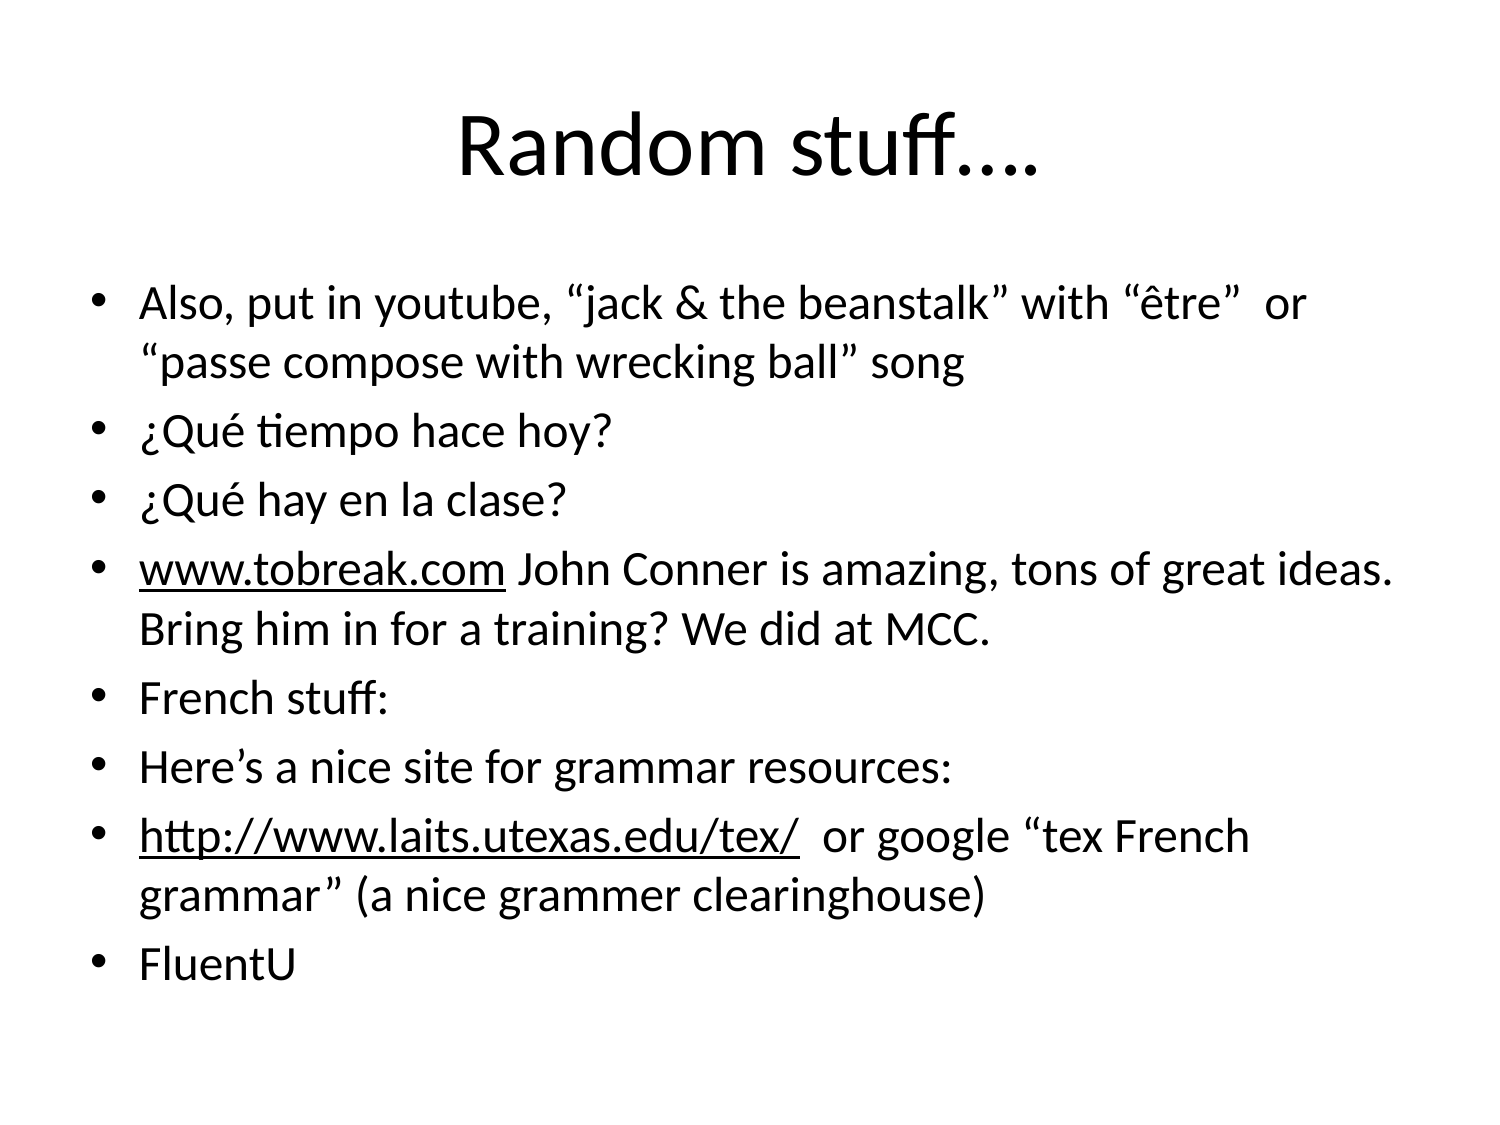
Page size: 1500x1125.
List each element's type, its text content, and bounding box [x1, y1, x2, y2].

title Random stuff…. [75, 45, 1425, 233]
list Also, put in youtube, “jack & the beanstalk” with “être” or “passe compose with wrecking ball” song ¿Qué tiempo hace hoy? ¿Qué hay en la clase? www.tobreak.com John Conner is amazing, tons of great ideas. Bring him in for a training? We did at MCC. French stuff: Here’s a nice site for grammar resources: http://www.laits.utexas.edu/tex/ or google “tex French grammar” (a nice grammer clearinghouse) FluentU [75, 262, 1425, 1005]
